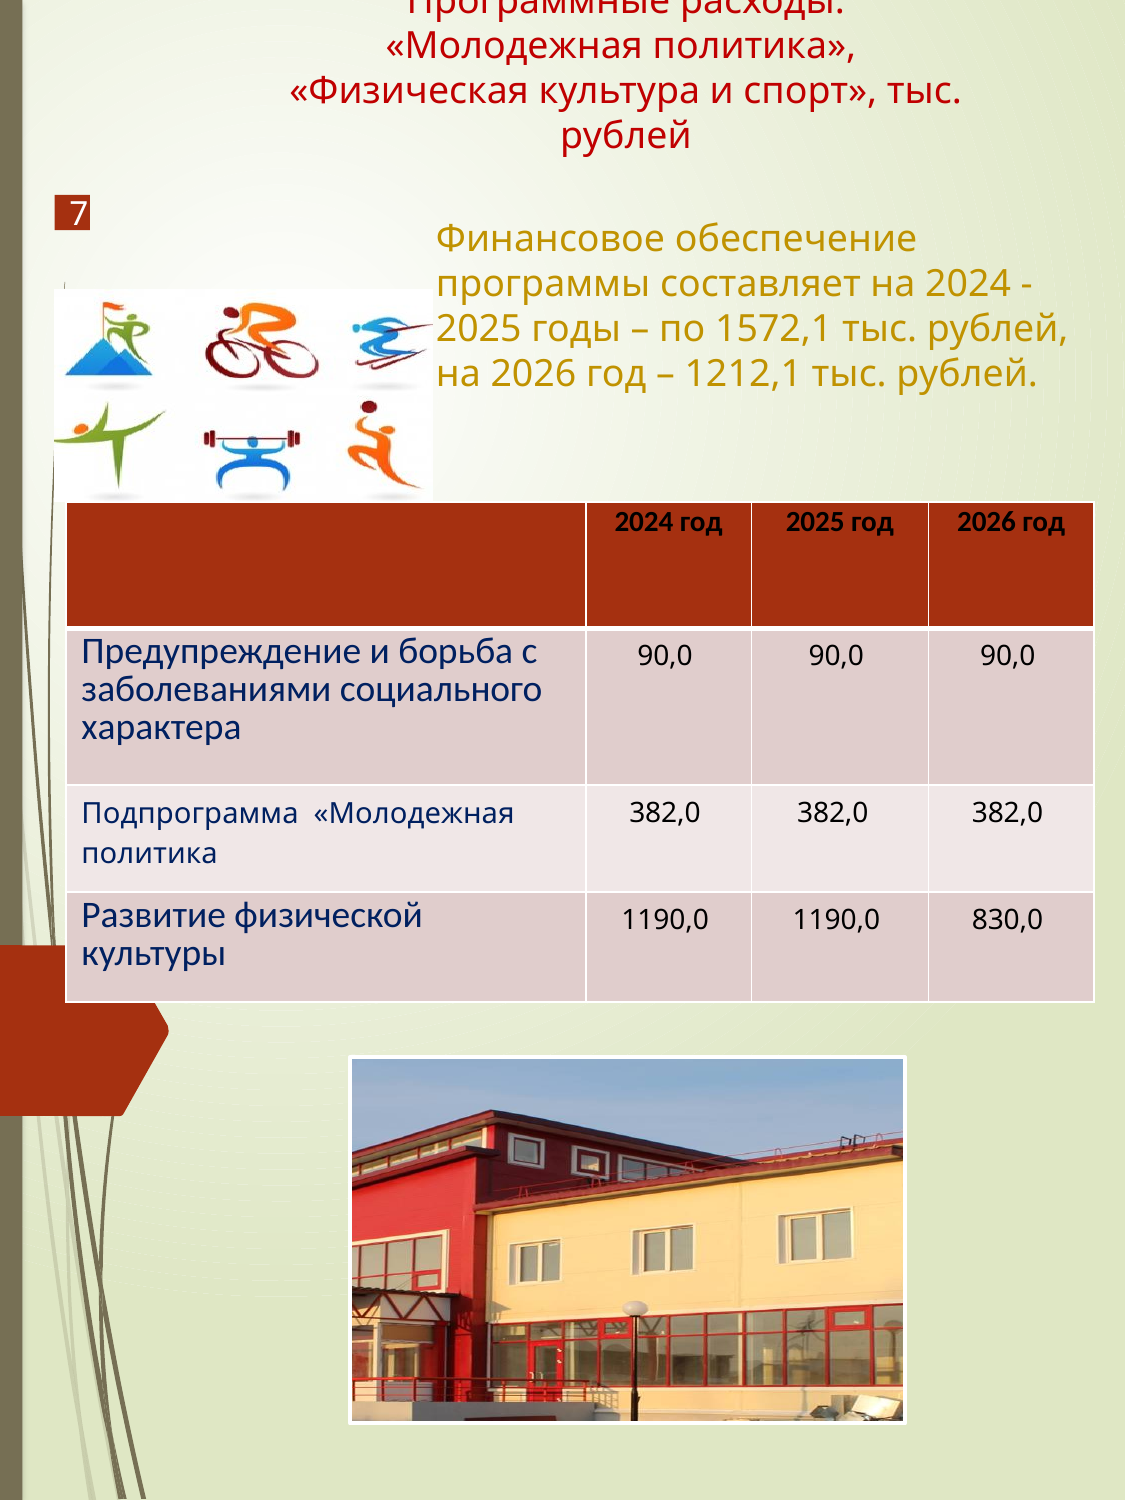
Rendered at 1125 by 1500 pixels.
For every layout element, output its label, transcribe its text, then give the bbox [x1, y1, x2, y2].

table_cell 1190,0 [587, 893, 751, 1001]
table_cell 382,0 [587, 786, 751, 891]
table_header 2024 год [587, 503, 751, 626]
table_cell 382,0 [929, 786, 1093, 891]
table_cell 830,0 [929, 893, 1093, 1001]
table_cell Развитие физической культуры [67, 893, 585, 1001]
subtitle Финансовое обеспечение программы составляет на 2024 - 2025 годы – по 1572,1 тыс. рублей, на 2026 год – 1212,1 тыс. рублей. [420, 206, 1125, 453]
table_cell 90,0 [929, 631, 1093, 784]
table_header [67, 503, 585, 626]
title Программные расходы. «Молодежная политика», «Физическая культура и спорт», тыс. рублей [219, 0, 1032, 254]
table_header 2025 год [752, 503, 928, 626]
table_cell 90,0 [587, 631, 751, 784]
table_header 2026 год [929, 503, 1093, 626]
picture [54, 289, 433, 503]
table_cell 1190,0 [752, 893, 928, 1001]
text_box [349, 1057, 906, 1424]
table_cell Предупреждение и борьба с заболеваниями социального характера [67, 631, 585, 784]
table_cell 90,0 [752, 631, 928, 784]
text_box 7 [53, 193, 91, 231]
table_cell Подпрограмма «Молодежная политика [67, 786, 585, 891]
table_cell 382,0 [752, 786, 928, 891]
